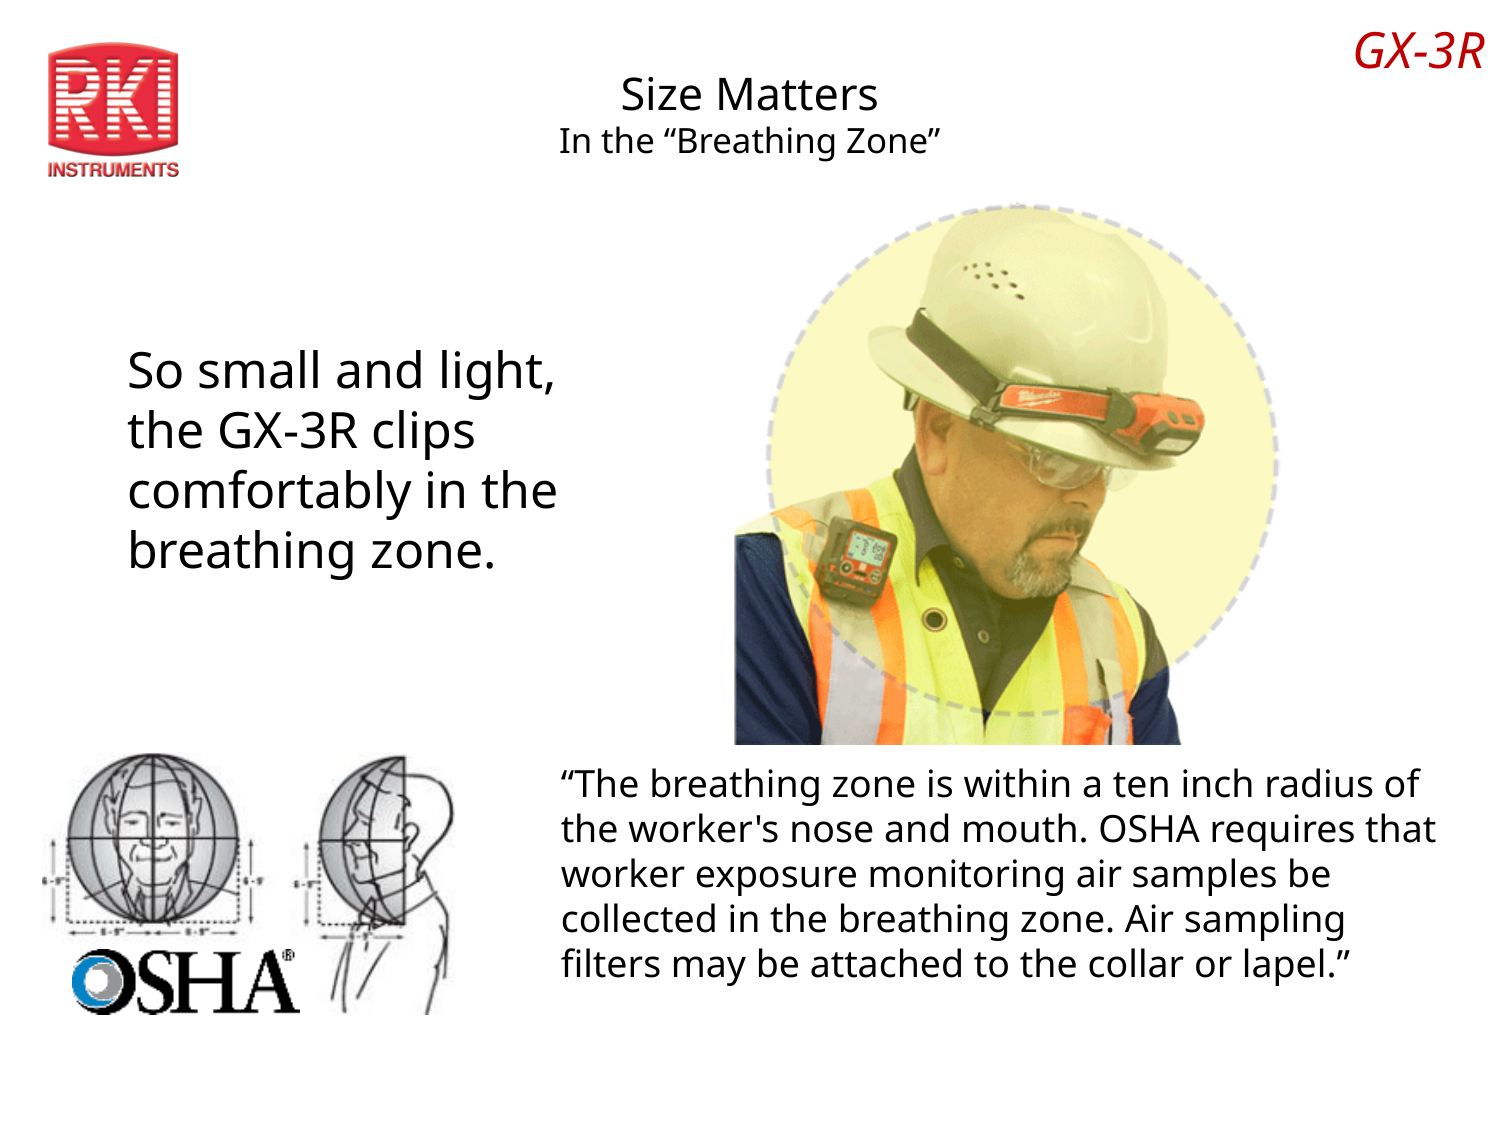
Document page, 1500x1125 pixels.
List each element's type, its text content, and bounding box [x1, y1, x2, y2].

title Size Matters In the “Breathing Zone” [112, 57, 1388, 169]
picture [42, 752, 455, 1016]
picture [37, 37, 188, 184]
text_box “The breathing zone is within a ten inch radius of the worker's nose and mouth. OSHA requires that worker exposure monitoring air samples be collected in the breathing zone. Air sampling filters may be attached to the collar or lapel.” [546, 752, 1458, 1060]
picture [734, 176, 1308, 745]
text_box GX-3R [1307, 11, 1500, 87]
text_box So small and light, the GX-3R clips comfortably in the breathing zone. [112, 331, 662, 587]
